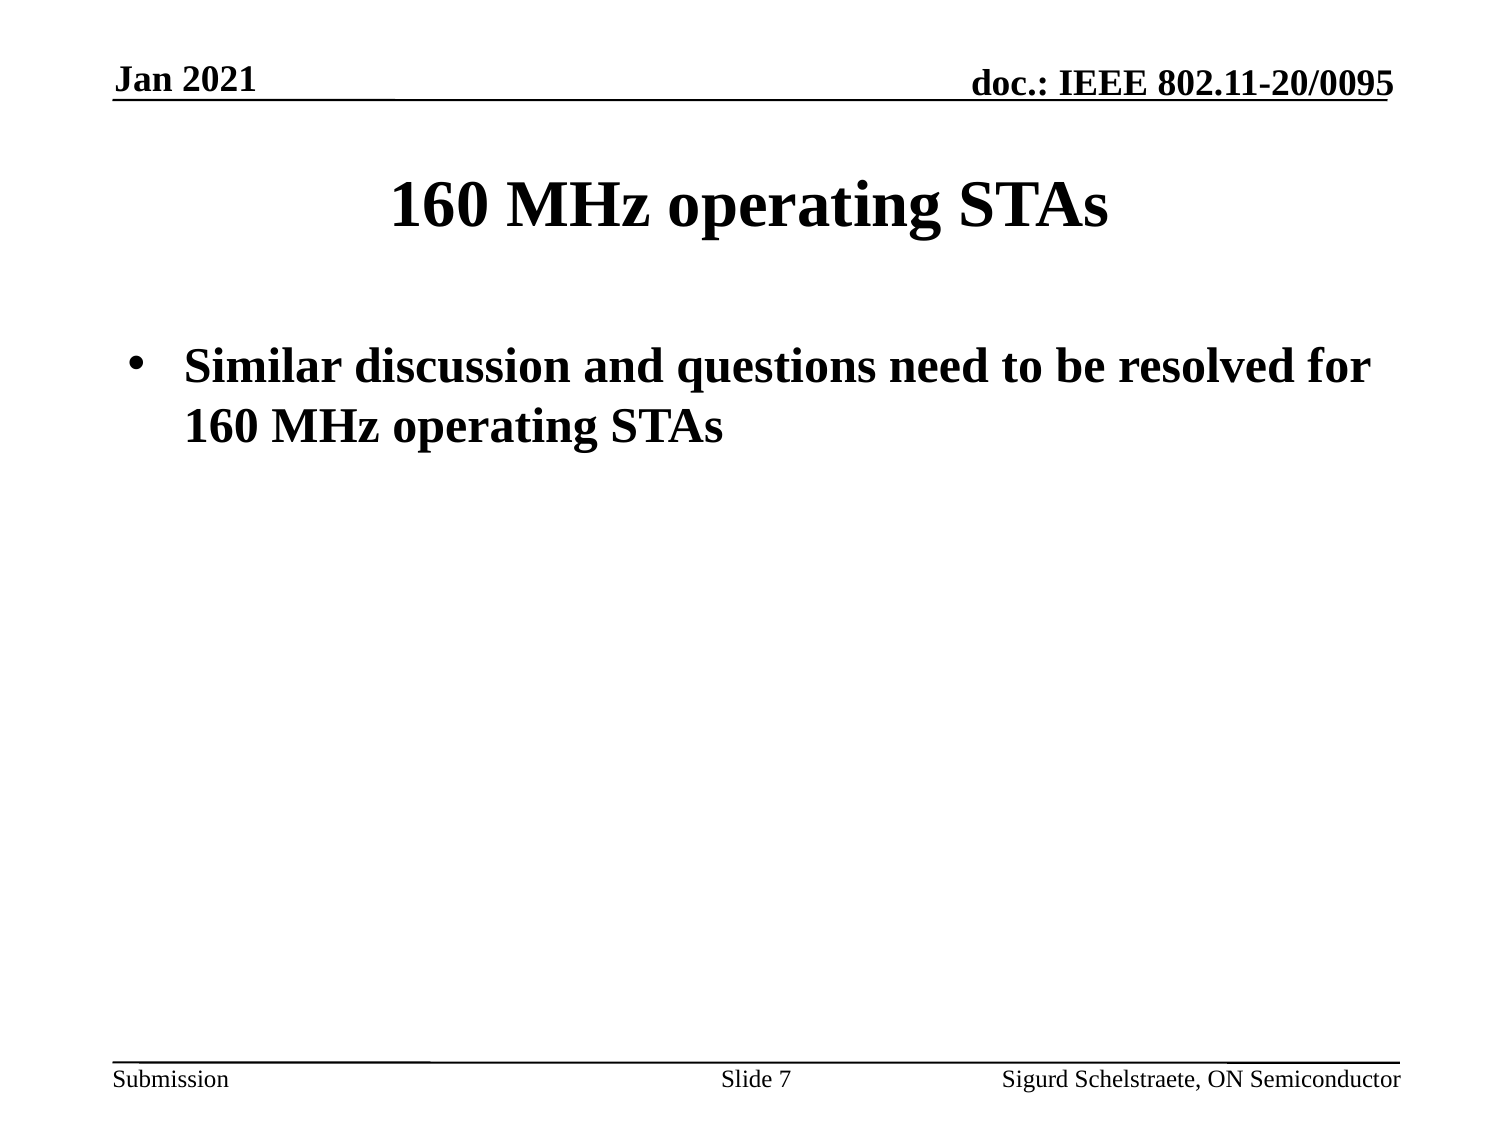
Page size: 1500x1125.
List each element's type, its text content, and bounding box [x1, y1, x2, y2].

slide_number Slide 7 [712, 1061, 800, 1123]
footer Sigurd Schelstraete, ON Semiconductor [902, 1061, 1402, 1093]
title 160 MHz operating STAs [112, 112, 1388, 288]
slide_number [114, 54, 423, 100]
list Similar discussion and questions need to be resolved for 160 MHz operating STAs [112, 324, 1388, 1000]
